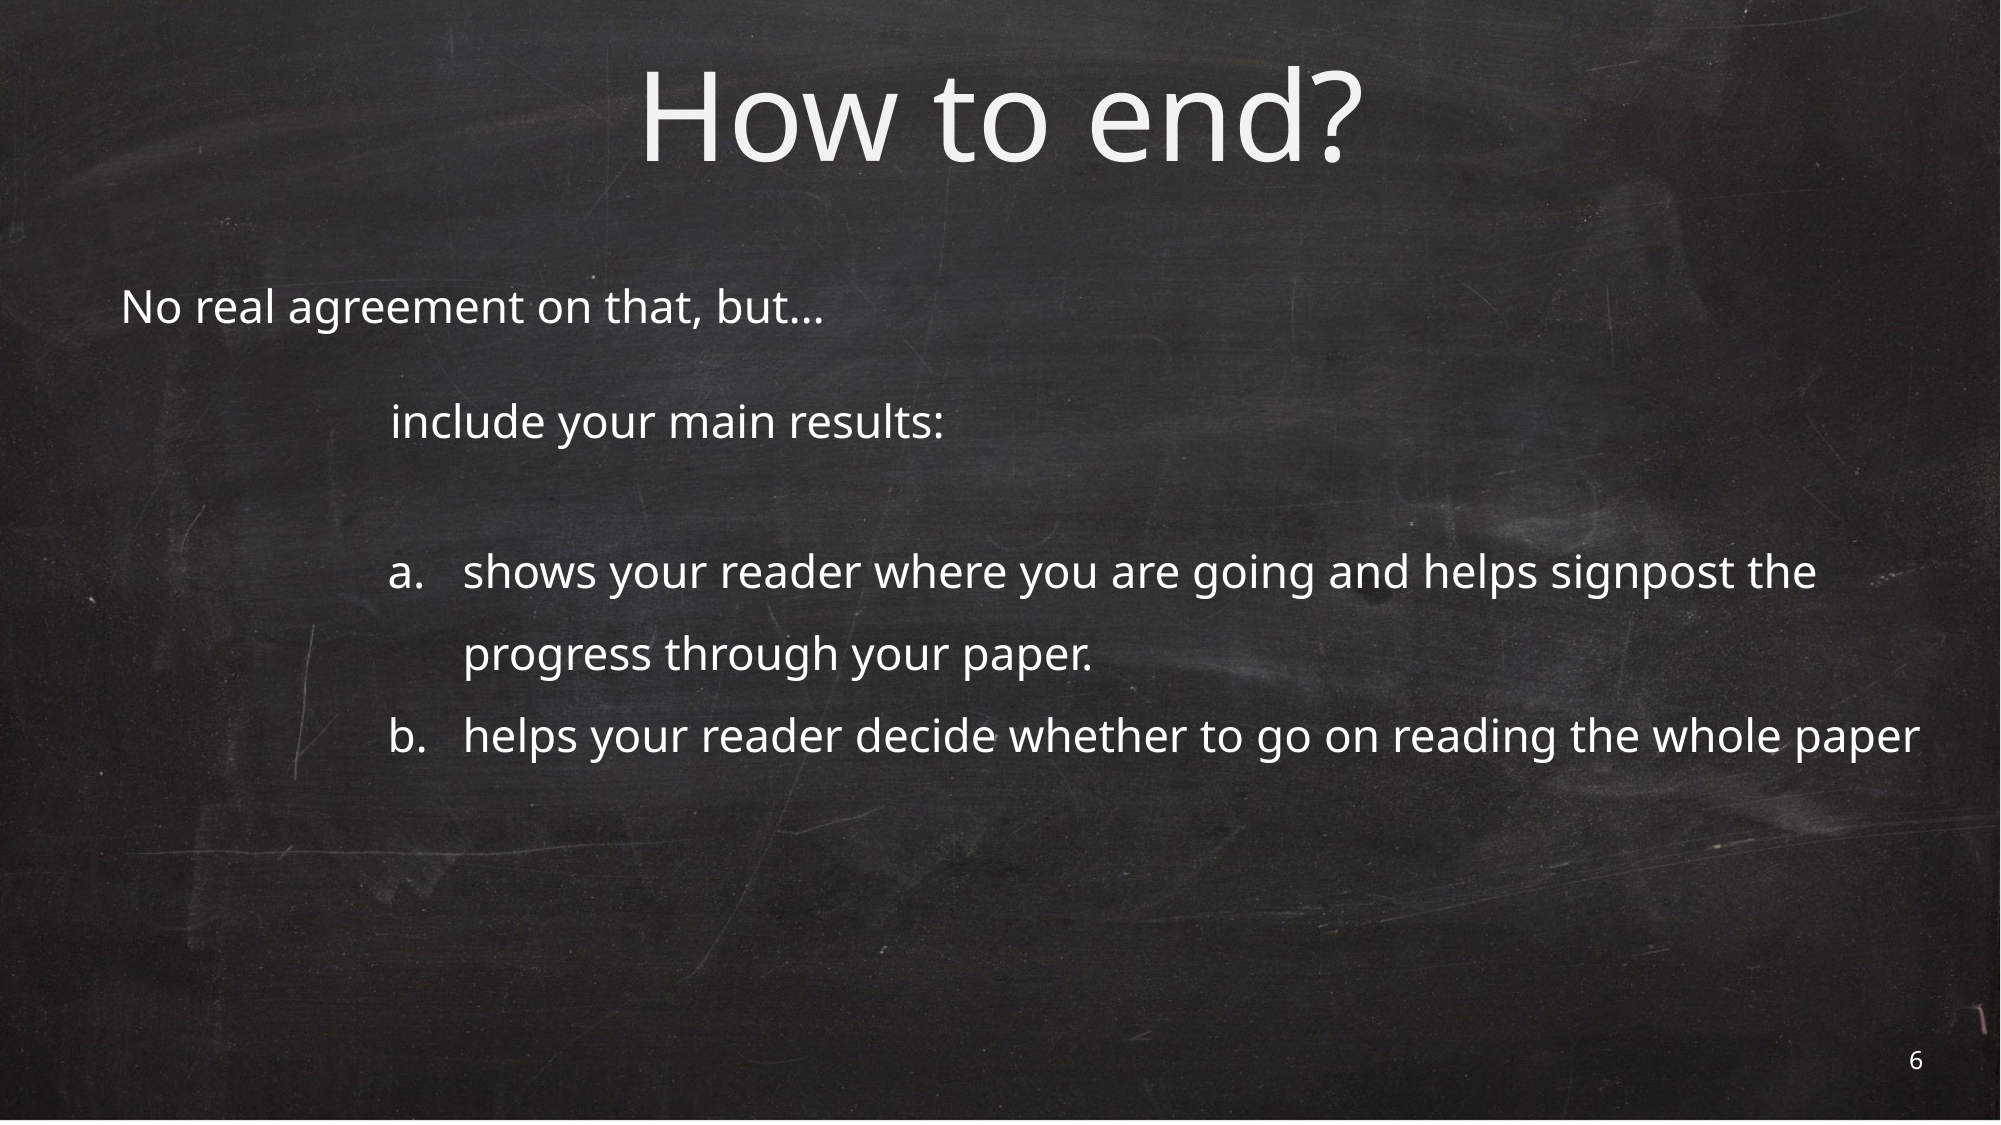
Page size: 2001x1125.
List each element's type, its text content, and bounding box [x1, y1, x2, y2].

text_box include your main results: [375, 357, 1263, 455]
title How to end? [60, 28, 1940, 197]
text_box shows your reader where you are going and helps signpost the progress through your paper. helps your reader decide whether to go on reading the whole paper [372, 507, 1943, 770]
slide_number 6 [1588, 1031, 1939, 1092]
text_box No real agreement on that, but… [105, 270, 1528, 341]
picture [0, 0, 2001, 1125]
